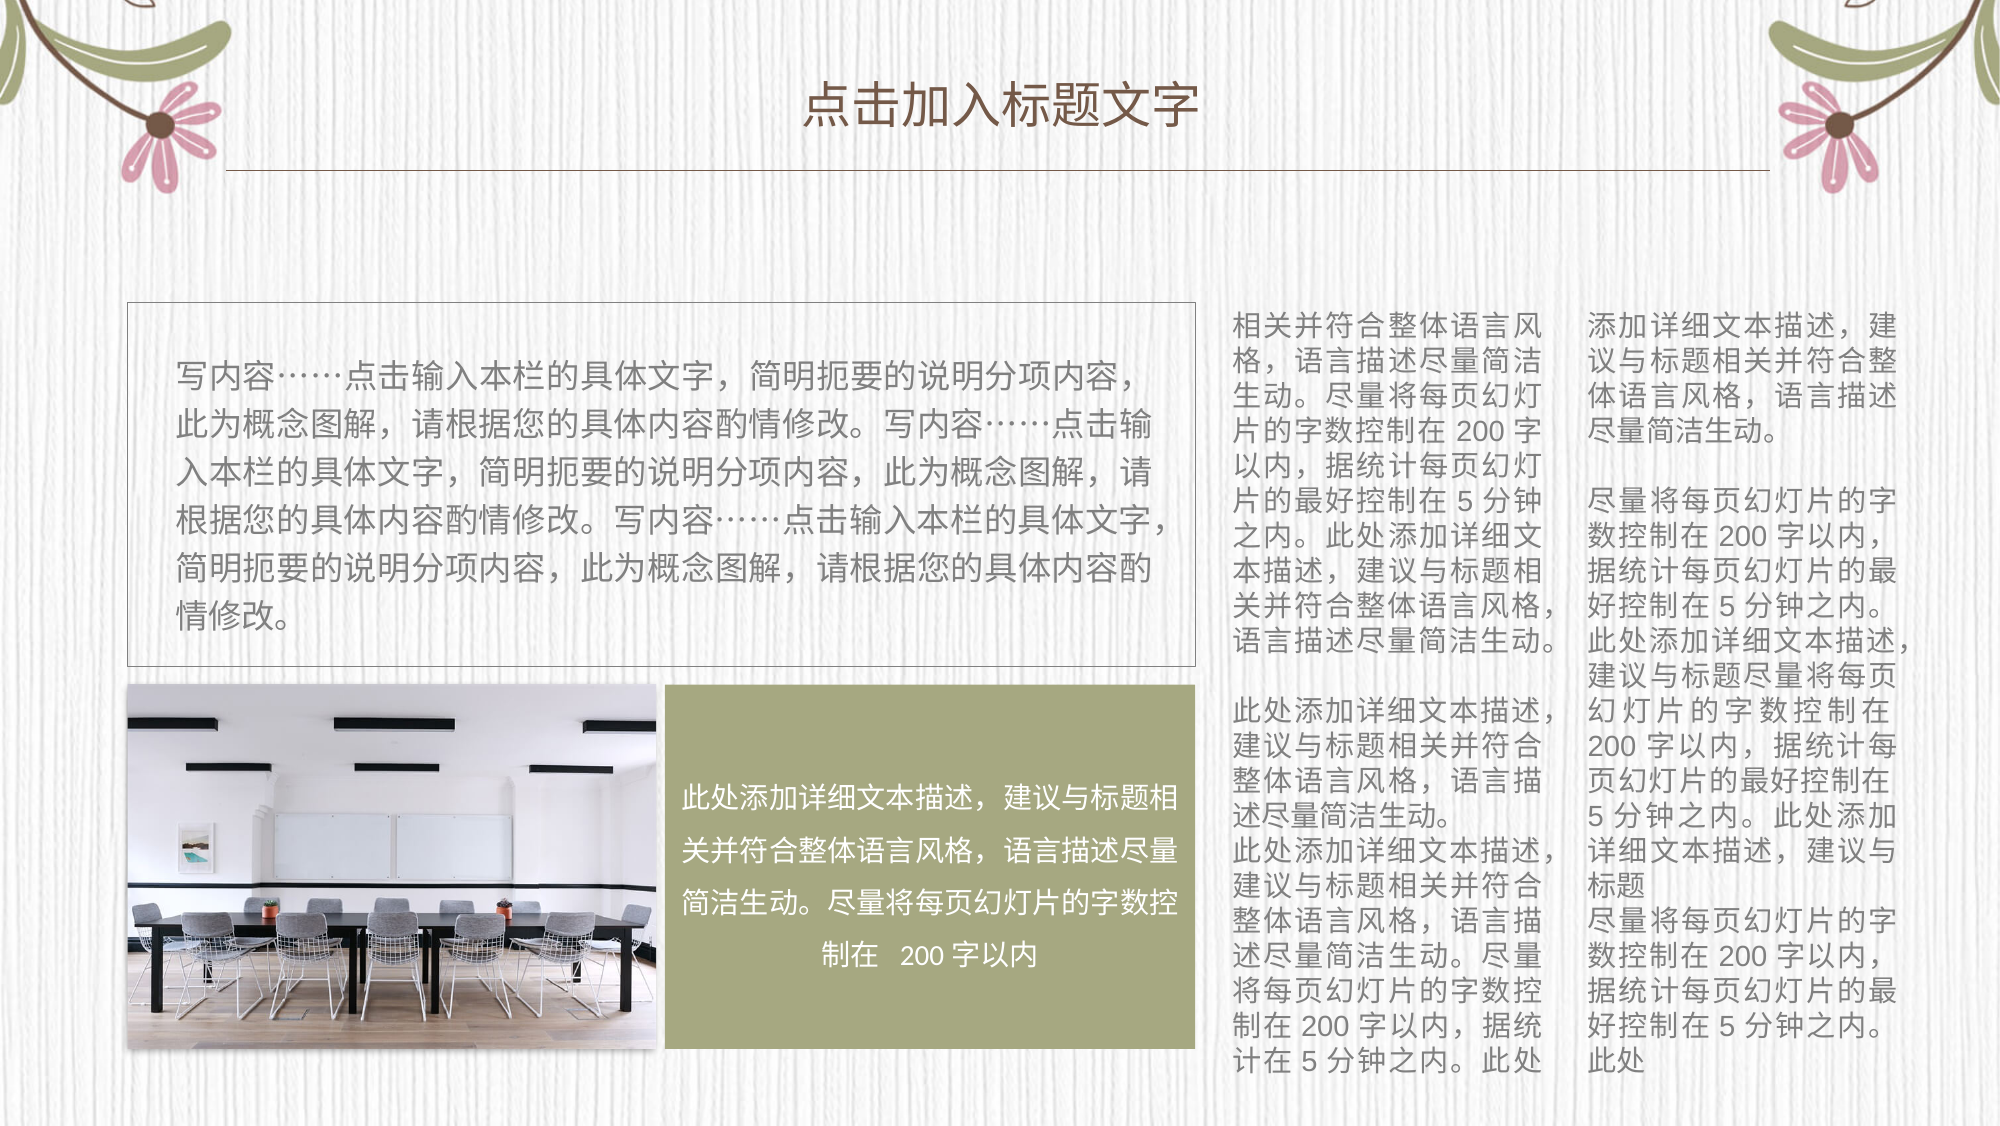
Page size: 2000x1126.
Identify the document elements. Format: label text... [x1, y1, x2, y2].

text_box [127, 302, 1196, 1050]
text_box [226, 67, 1771, 171]
picture [0, 0, 2000, 1126]
text_box 相关并符合整体语言风格，语言描述尽量简洁生动。尽量将每页幻灯片的字数控制在200字以内，据统计每页幻灯片的最好控制在5分钟之内。此处添加详细文本描述，建议与标题相关并符合整体语言风格，语言描述尽量简洁生动。 此处添加详细文本描述，建议与标题相关并符合整体语言风格，语言描述尽量简洁生动。 此处添加详细文本描述，建议与标题相关并符合整体语言风格，语言描述尽量简洁生动。尽量将每页幻灯片的字数控制在200字以内，据统计在5分钟之内。此处添加详细文本描述，建议与标题相关并符合整体语言风格，语言描述尽量简洁生动。 尽量将每页幻灯片的字数控制在200字以内，据统计每页幻灯片的最好控制在5分钟之内。此处添加详细文本描述，建议与标题尽量将每页幻灯片的字数控制在200字以内，据统计每页幻灯片的最好控制在5分钟之内。此处添加详细文本描述，建议与标题 尽量将每页幻灯片的字数控制在200字以内，据统计每页幻灯片的最好控制在5分钟之内。此处 [1232, 307, 1914, 1055]
